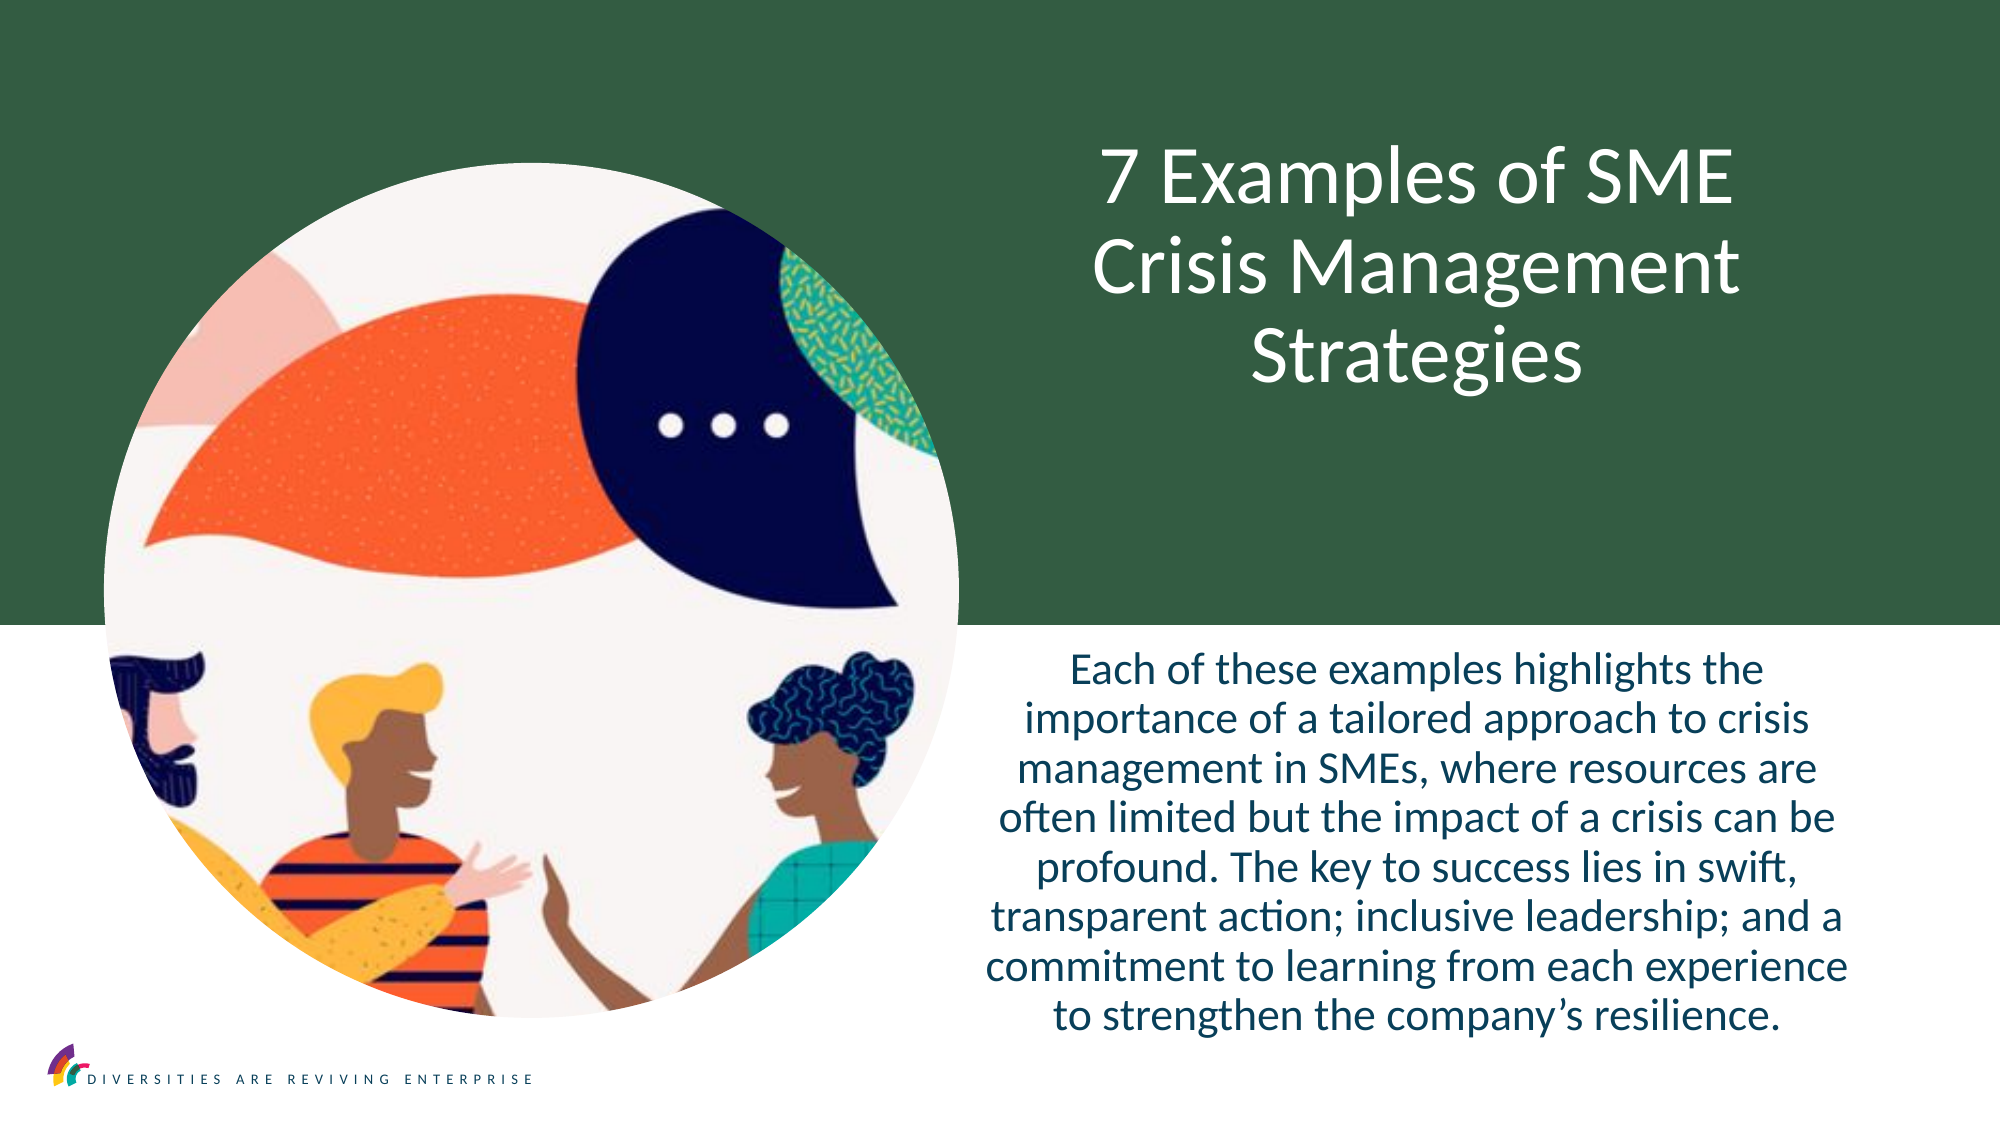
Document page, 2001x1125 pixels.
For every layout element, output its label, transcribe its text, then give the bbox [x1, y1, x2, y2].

list 7 Examples of SME Crisis Management Strategies [1002, 123, 1832, 537]
picture [103, 162, 959, 1018]
list Each of these examples highlights the importance of a tailored approach to crisis management in SMEs, where resources are often limited but the impact of a crisis can be profound. The key to success lies in swift, transparent action; inclusive leadership; and a commitment to learning from each experience to strengthen the company’s resilience. [960, 800, 1874, 956]
